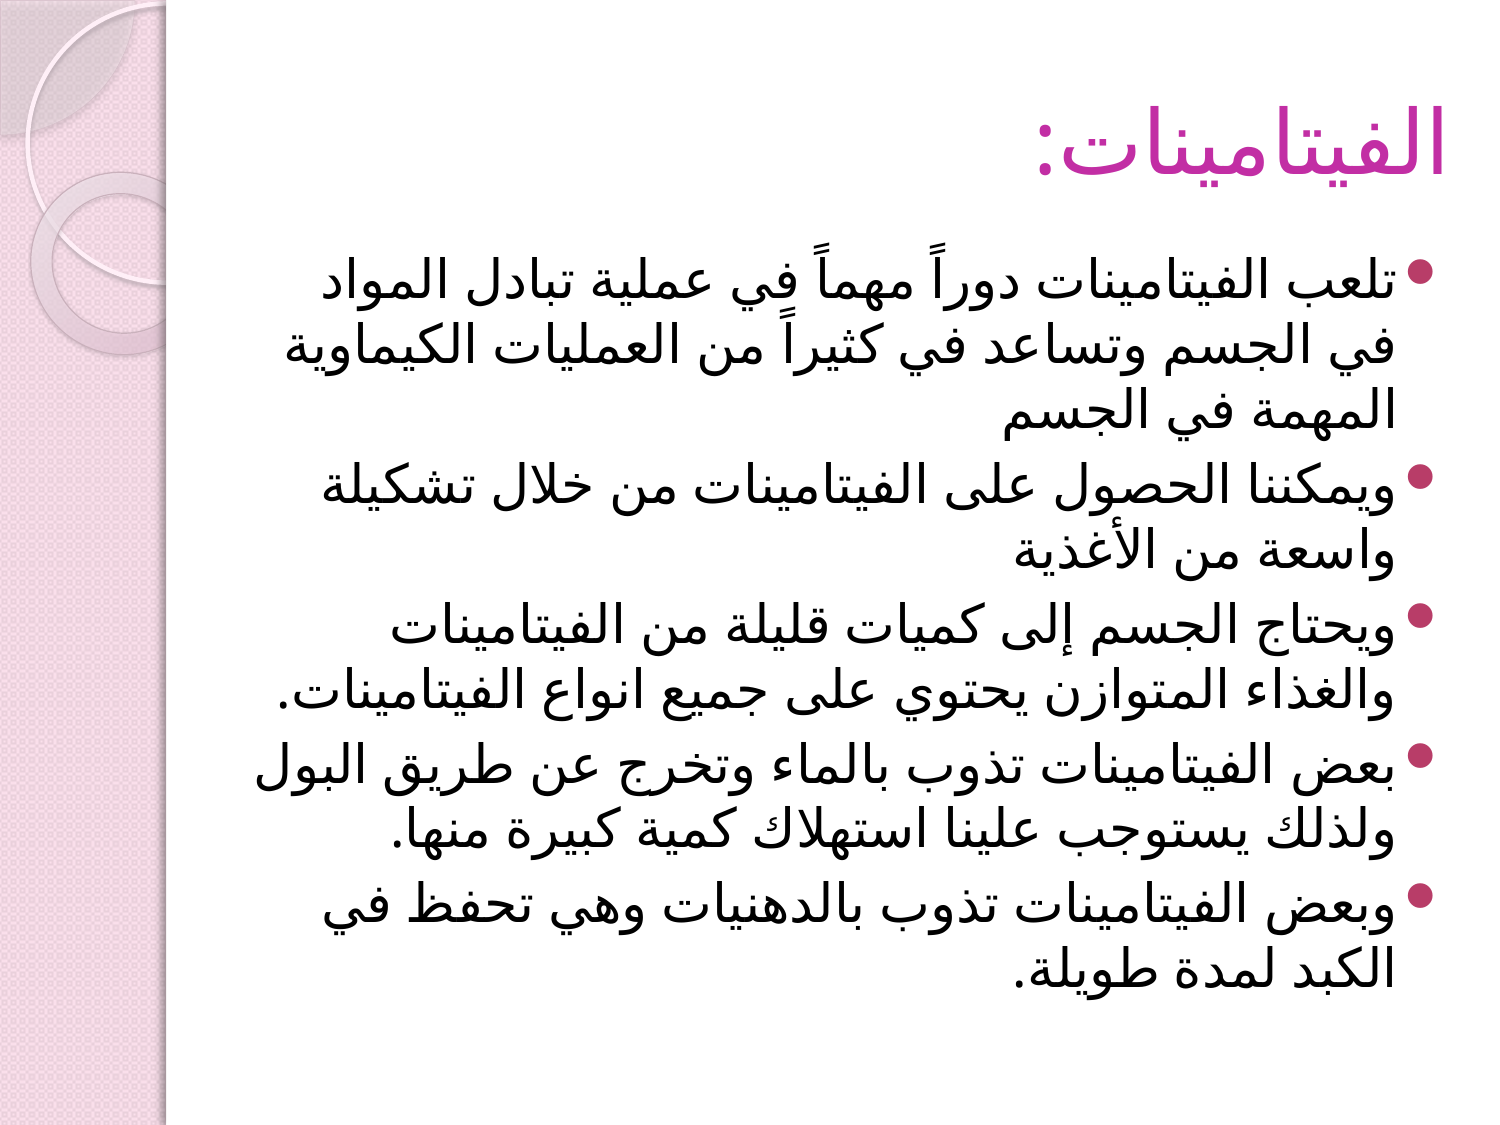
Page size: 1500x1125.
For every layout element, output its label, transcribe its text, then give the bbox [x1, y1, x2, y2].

title الفيتامينات: [235, 45, 1466, 233]
list تلعب الفيتامينات دوراً مهماً في عملية تبادل المواد في الجسم وتساعد في كثيراً من العمليات الكيماوية المهمة في الجسم ويمكننا الحصول على الفيتامينات من خلال تشكيلة واسعة من الأغذية ويحتاج الجسم إلى كميات قليلة من الفيتامينات والغذاء المتوازن يحتوي على جميع انواع الفيتامينات. بعض الفيتامينات تذوب بالماء وتخرج عن طريق البول ولذلك يستوجب علينا استهلاك كمية كبيرة منها. وبعض الفيتامينات تذوب بالدهنيات وهي تحفظ في الكبد لمدة طويلة. [235, 237, 1466, 1025]
